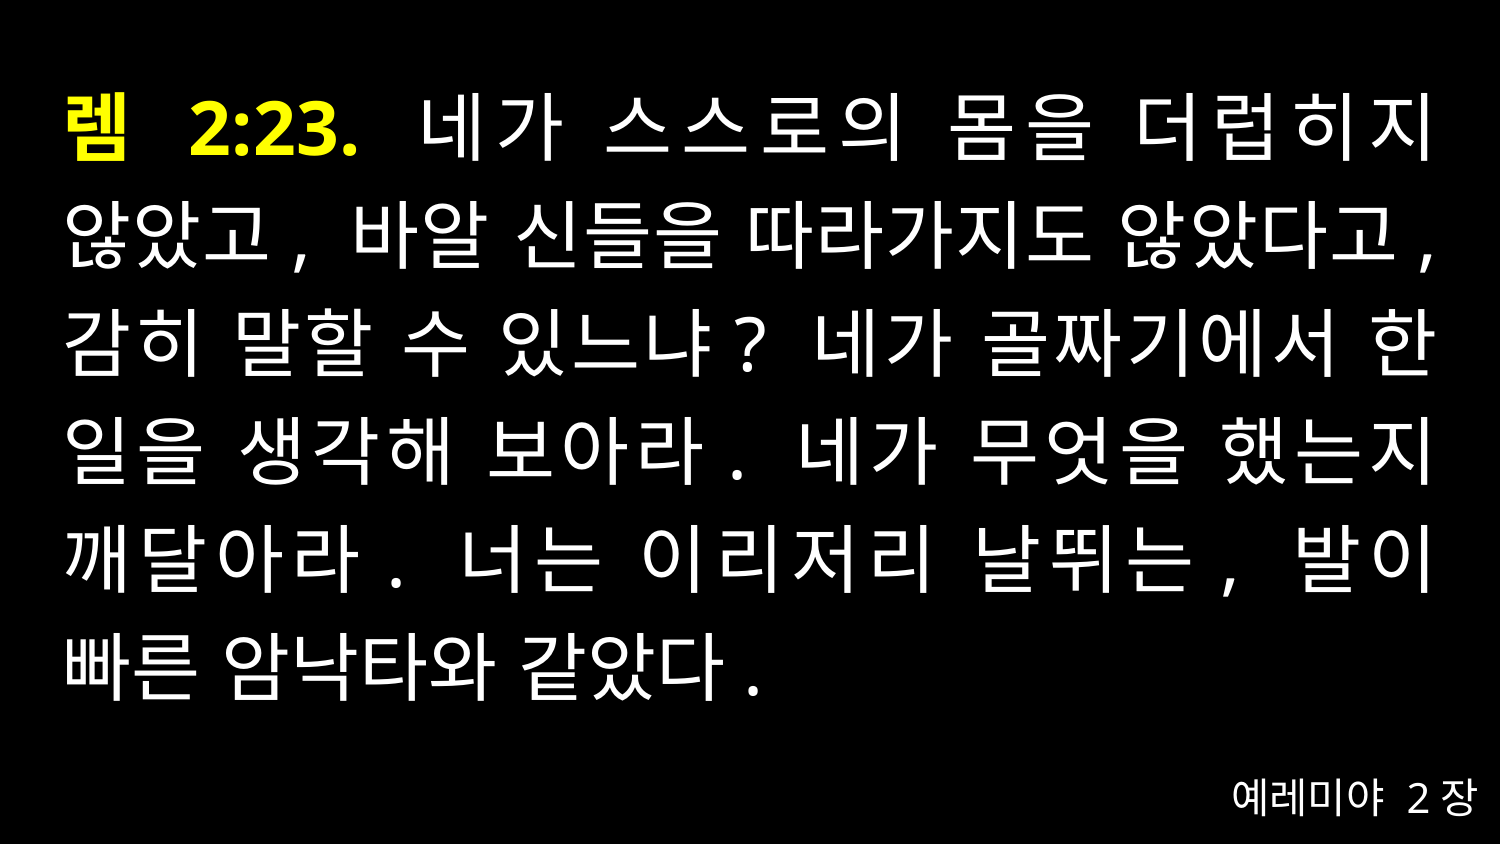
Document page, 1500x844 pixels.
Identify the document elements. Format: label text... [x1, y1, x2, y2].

subtitle 예레미야 2장 [916, 770, 1500, 844]
title 렘 2:23. 네가 스스로의 몸을 더럽히지 않았고, 바알 신들을 따라가지도 않았다고, 감히 말할 수 있느냐? 네가 골짜기에서 한 일을 생각해 보아라. 네가 무엇을 했는지 깨달아라. 너는 이리저리 날뛰는, 발이 빠른 암낙타와 같았다. [0, 0, 1500, 844]
